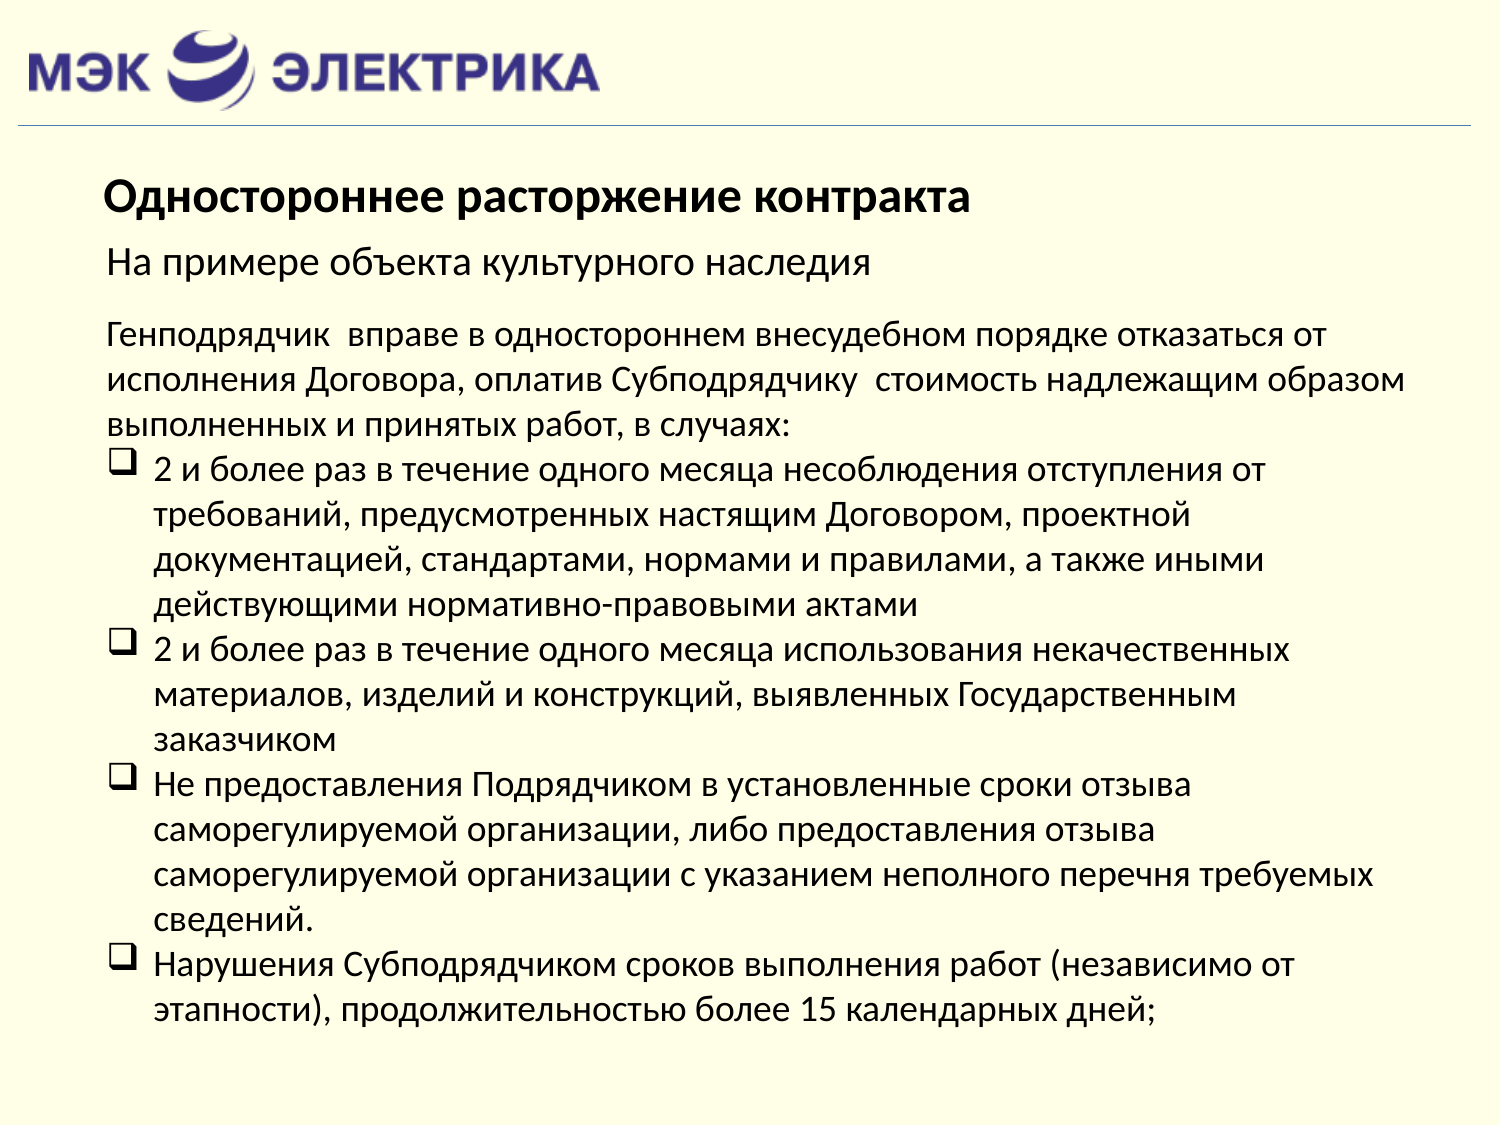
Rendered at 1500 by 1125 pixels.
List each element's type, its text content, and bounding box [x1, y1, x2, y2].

text_box Одностороннее расторжение контракта [88, 134, 1424, 231]
picture [29, 30, 600, 112]
text_box На примере объекта культурного наследия Генподрядчик вправе в одностороннем внесудебном порядке отказаться от исполнения Договора, оплатив Субподрядчику стоимость надлежащим образом выполненных и принятых работ, в случаях: 2 и более раз в течение одного месяца несоблюдения отступления от требований, предусмотренных настящим Договором, проектной документацией, стандартами, нормами и правилами, а также иными действующими нормативно-правовыми актами 2 и более раз в течение одного месяца использования некачественных материалов, изделий и конструкций, выявленных Государственным заказчиком Не предоставления Подрядчиком в установленные сроки отзыва саморегулируемой организации, либо предоставления отзыва саморегулируемой организации с указанием неполного перечня требуемых сведений. Нарушения Субподрядчиком сроков выполнения работ (независимо от этапности), продолжительностью более 15 календарных дней; [91, 226, 1439, 1037]
